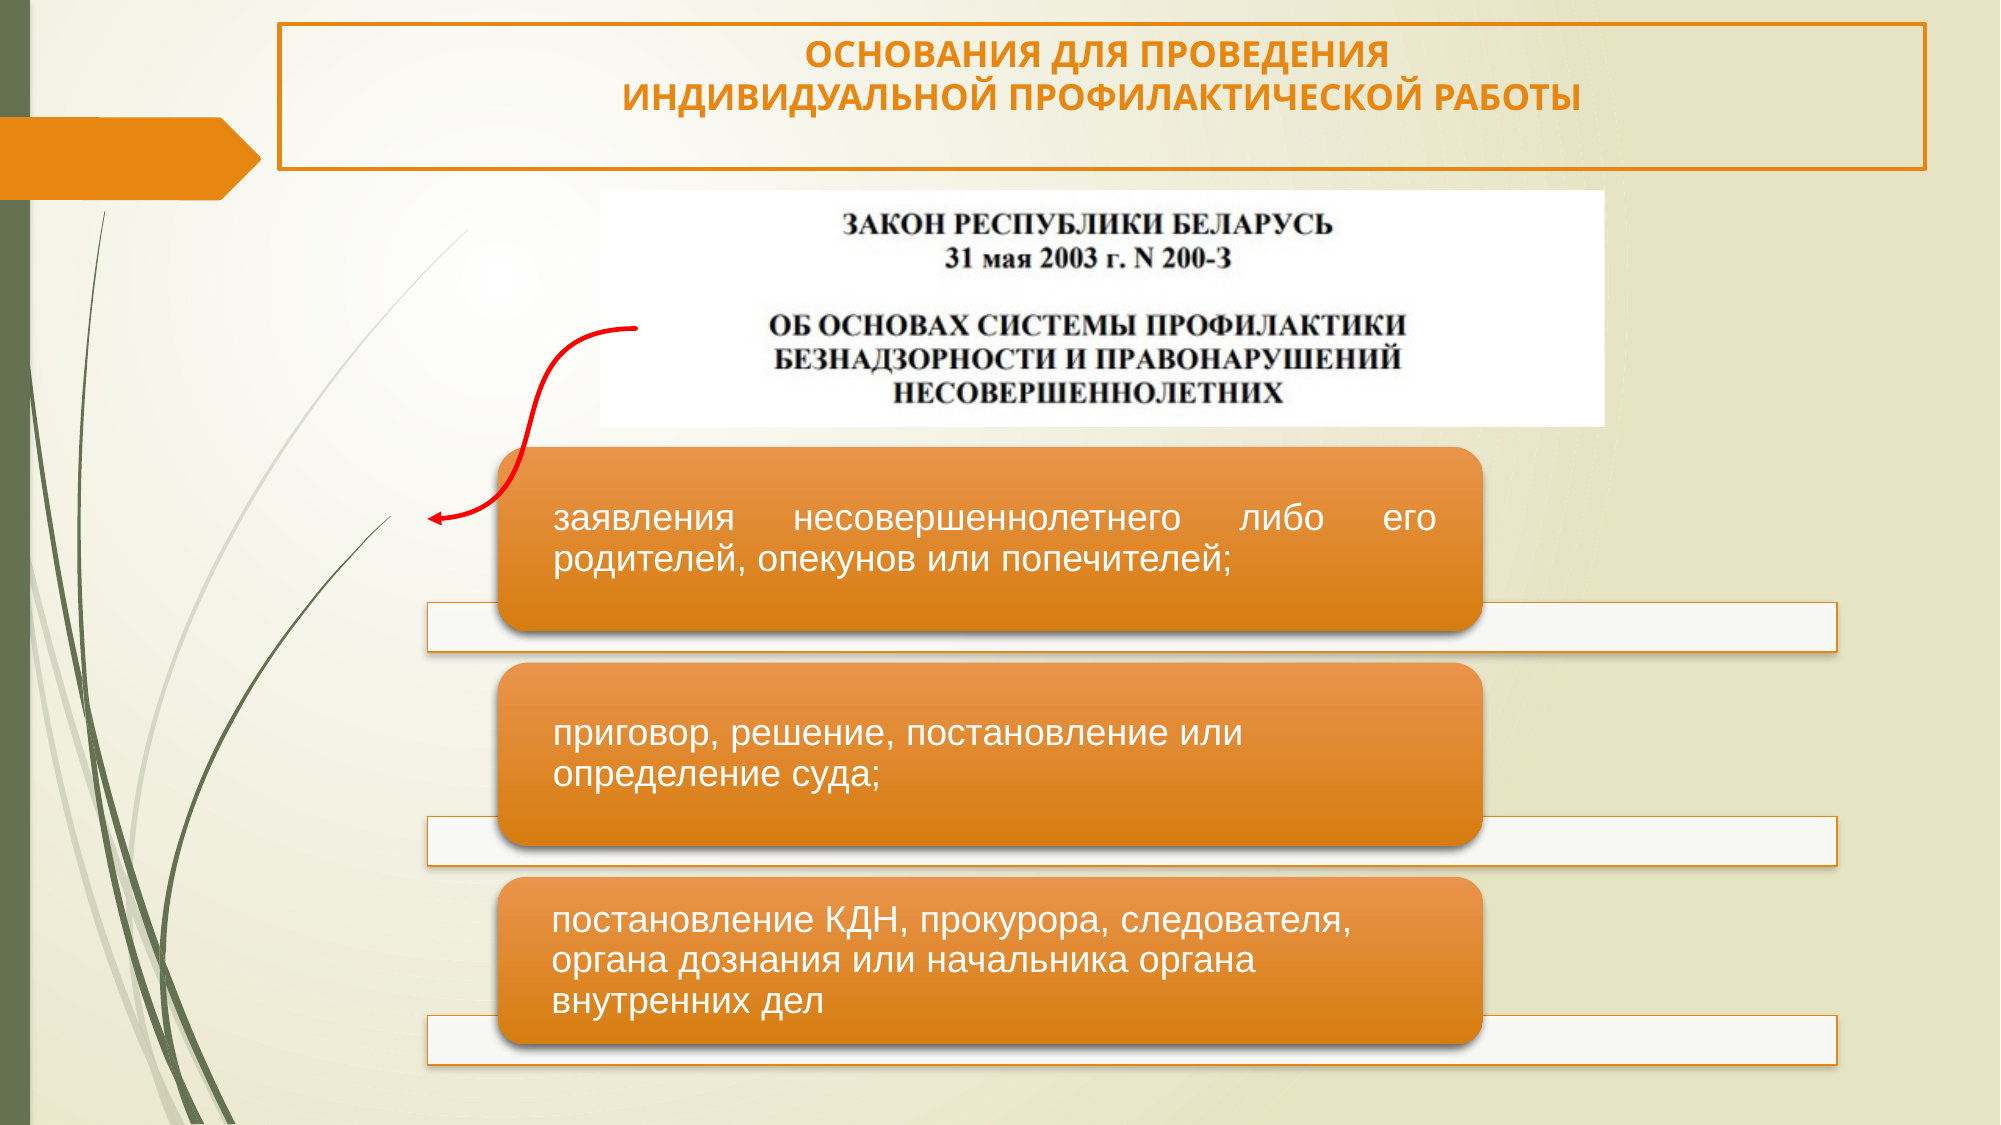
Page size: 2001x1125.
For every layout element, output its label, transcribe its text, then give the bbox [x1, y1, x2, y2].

title ОСНОВАНИЯ ДЛЯ ПРОВЕДЕНИЯ ИНДИВИДУАЛЬНОЙ ПРОФИЛАКТИЧЕСКОЙ РАБОТЫ [279, 23, 1925, 170]
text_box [427, 328, 636, 520]
picture [599, 190, 1605, 425]
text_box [427, 425, 1838, 1086]
